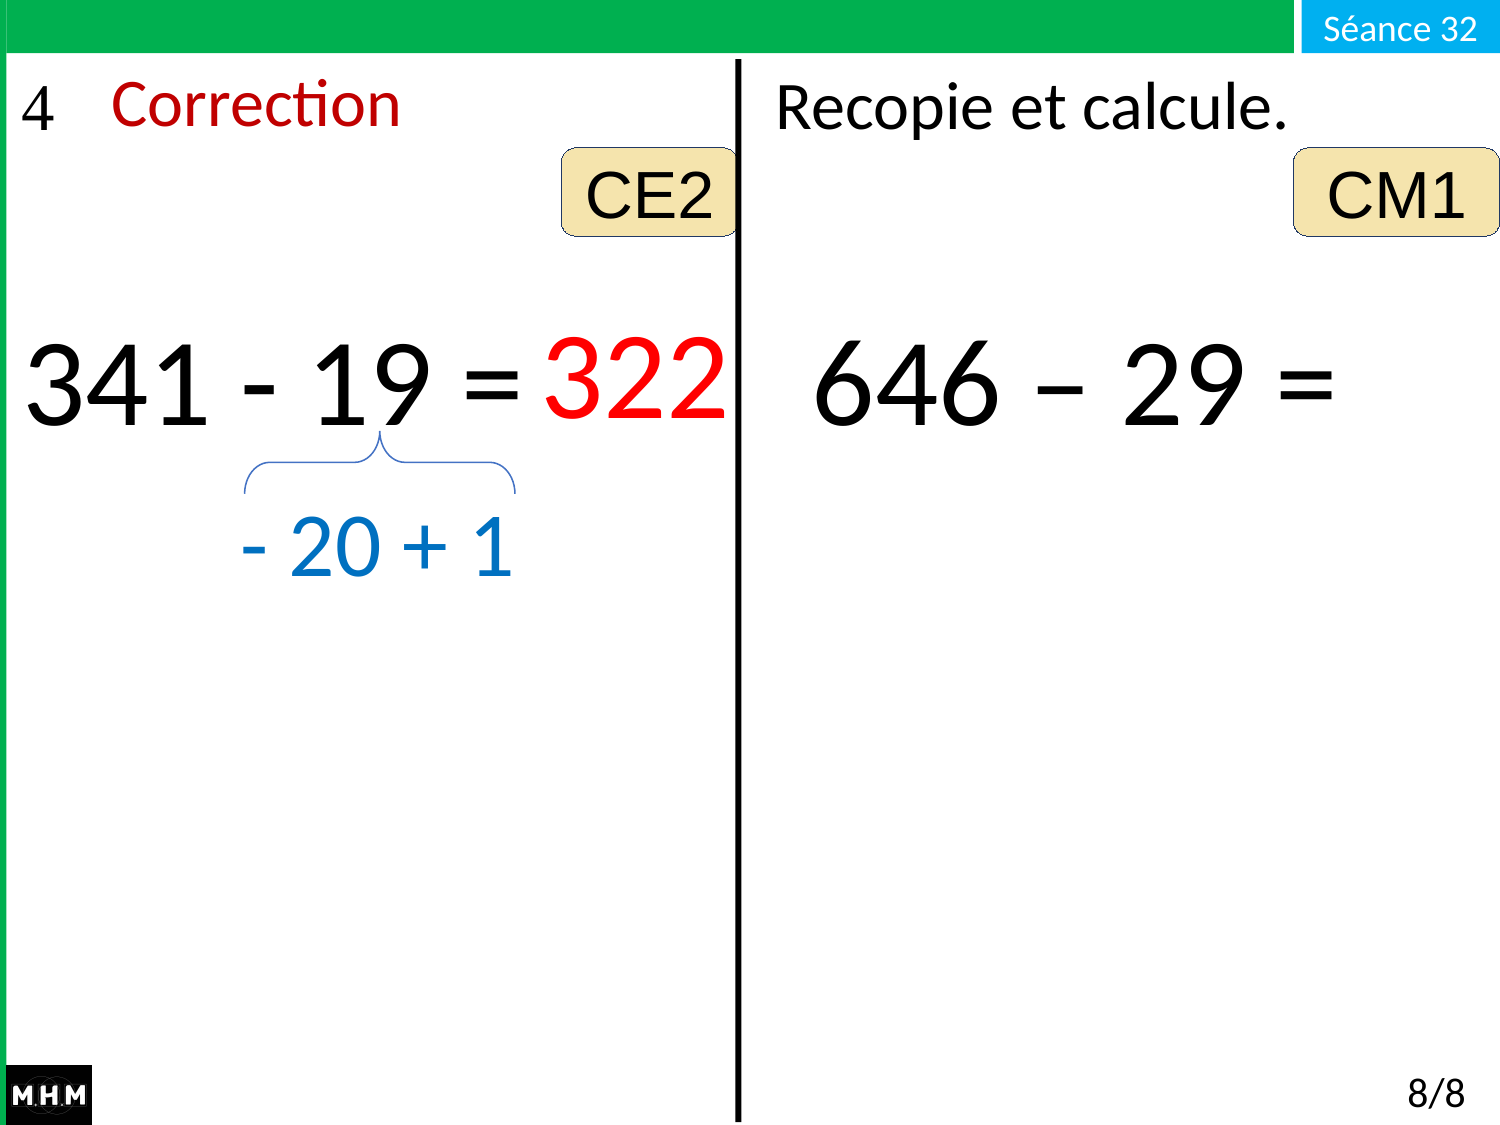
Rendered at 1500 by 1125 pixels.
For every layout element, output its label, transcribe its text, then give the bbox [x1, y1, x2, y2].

text_box 646 – 29 = [797, 292, 1377, 458]
text_box - 20 + 1 [225, 477, 541, 602]
text_box 322 [739, 286, 745, 451]
list 8/8 [1373, 1064, 1500, 1125]
picture [6, 1065, 92, 1125]
text_box 322 [524, 286, 738, 451]
title Correction [96, 60, 738, 149]
text_box CE2 [561, 147, 738, 237]
text_box Recopie et calcule. [760, 62, 1360, 152]
title Correction [739, 60, 1391, 149]
text_box [243, 430, 516, 494]
text_box CM1 [1293, 147, 1500, 237]
text_box 341 - 19 = [7, 293, 569, 458]
